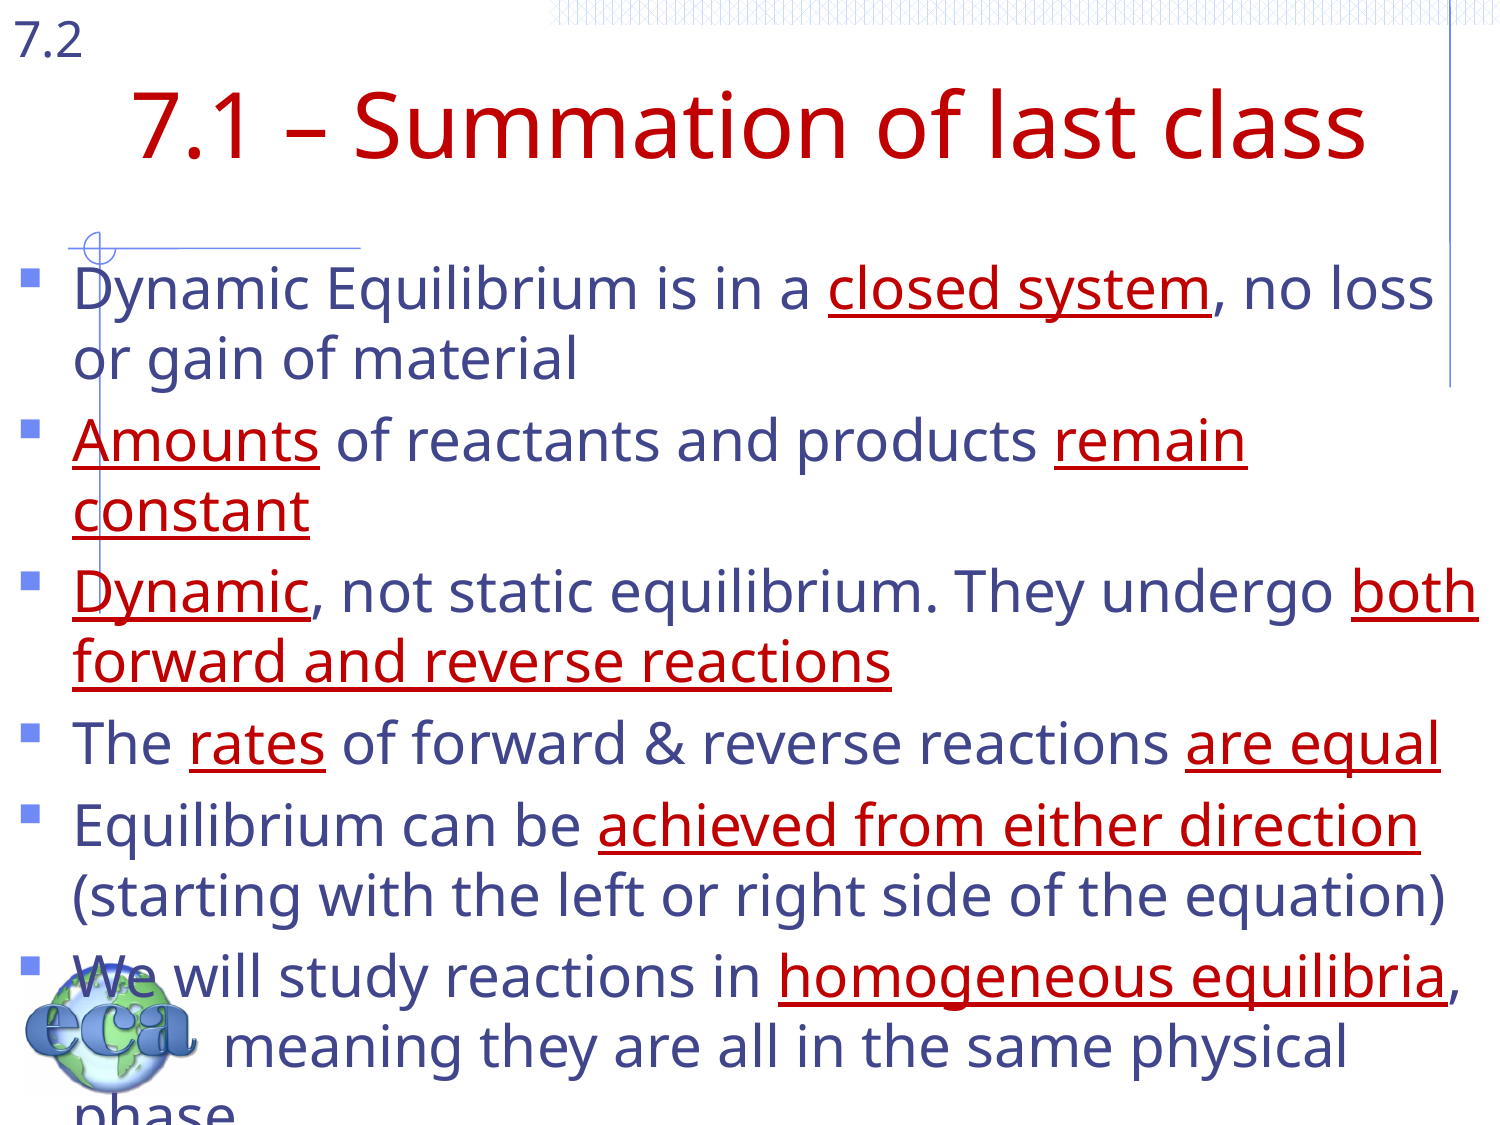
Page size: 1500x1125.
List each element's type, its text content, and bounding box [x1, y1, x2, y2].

list Dynamic Equilibrium is in a closed system, no loss or gain of material Amounts of reactants and products remain constant Dynamic, not static equilibrium. They undergo both forward and reverse reactions The rates of forward & reverse reactions are equal Equilibrium can be achieved from either direction (starting with the left or right side of the equation) We will study reactions in homogeneous equilibria, meaning they are all in the same physical phase. [0, 243, 1500, 965]
picture [23, 965, 200, 1096]
title 7.1 – Summation of last class [17, 49, 1483, 185]
